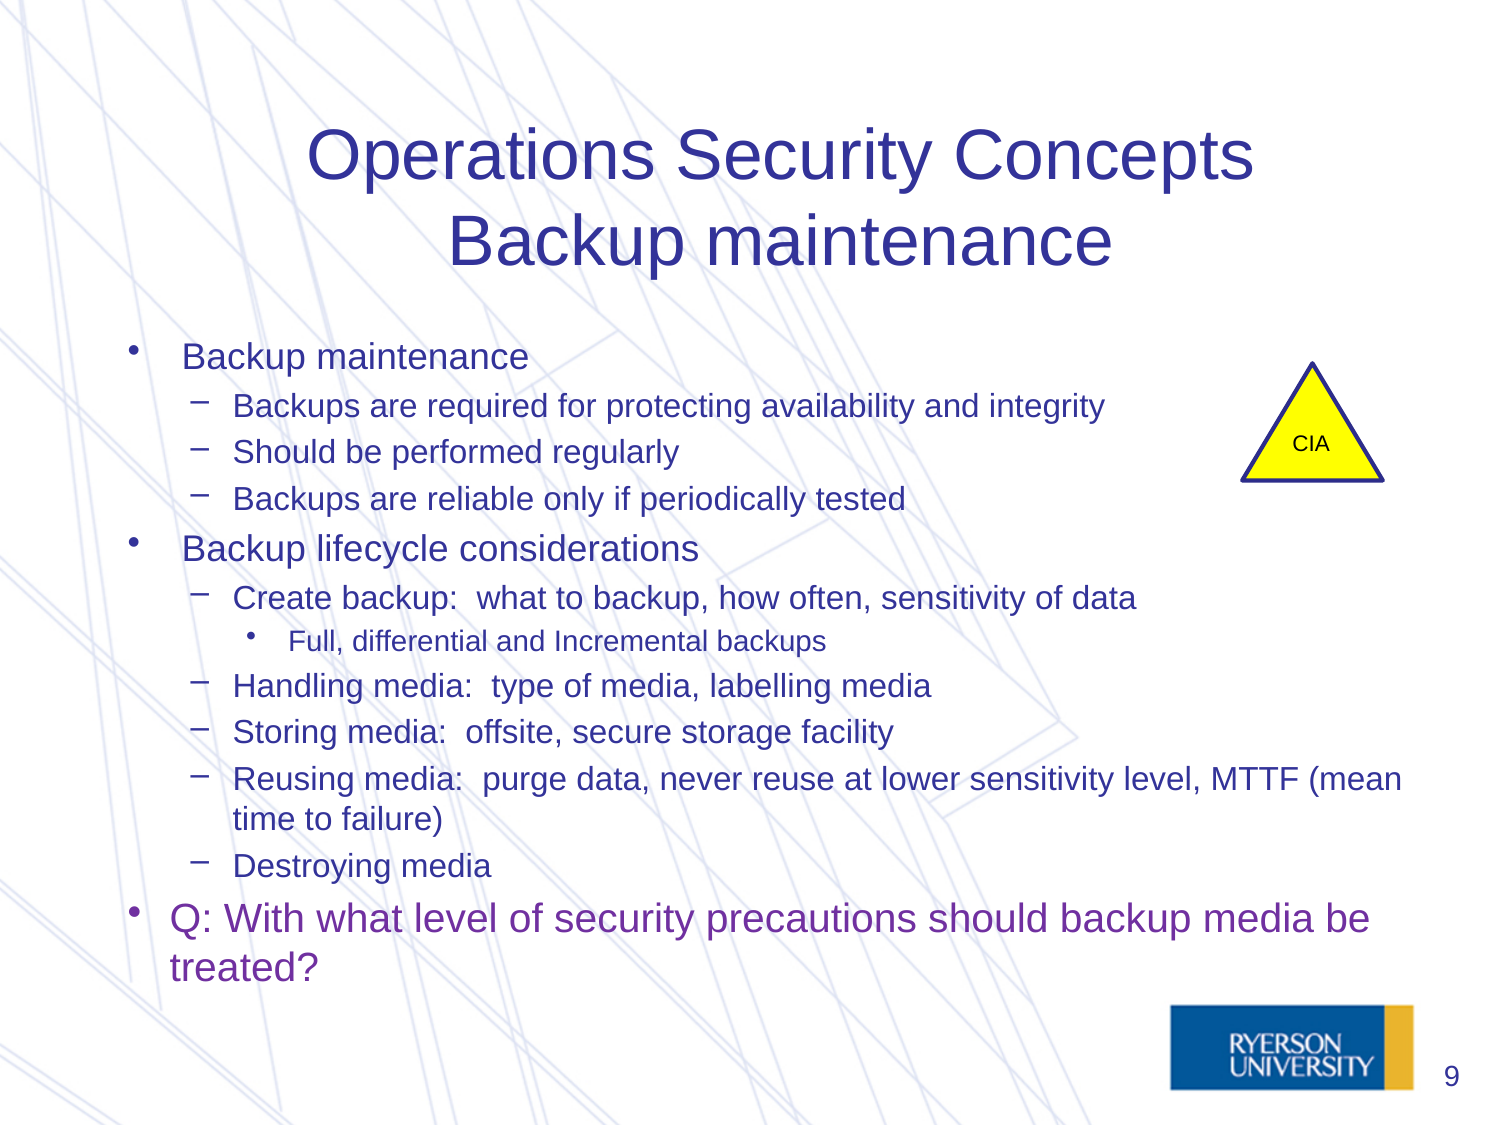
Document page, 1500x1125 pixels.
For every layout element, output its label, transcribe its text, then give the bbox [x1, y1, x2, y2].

slide_number 9 [1399, 1049, 1476, 1113]
title Operations Security Concepts Backup maintenance [112, 99, 1451, 288]
text_box CIA [1240, 361, 1385, 483]
list Backup maintenance Backups are required for protecting availability and integrity Should be performed regularly Backups are reliable only if periodically tested Backup lifecycle considerations Create backup: what to backup, how often, sensitivity of data Full, differential and Incremental backups Handling media: type of media, labelling media Storing media: offsite, secure storage facility Reusing media: purge data, never reuse at lower sensitivity level, MTTF (mean time to failure) Destroying media Q: With what level of security precautions should backup media be treated? [112, 324, 1451, 1001]
picture [0, 0, 1500, 1125]
